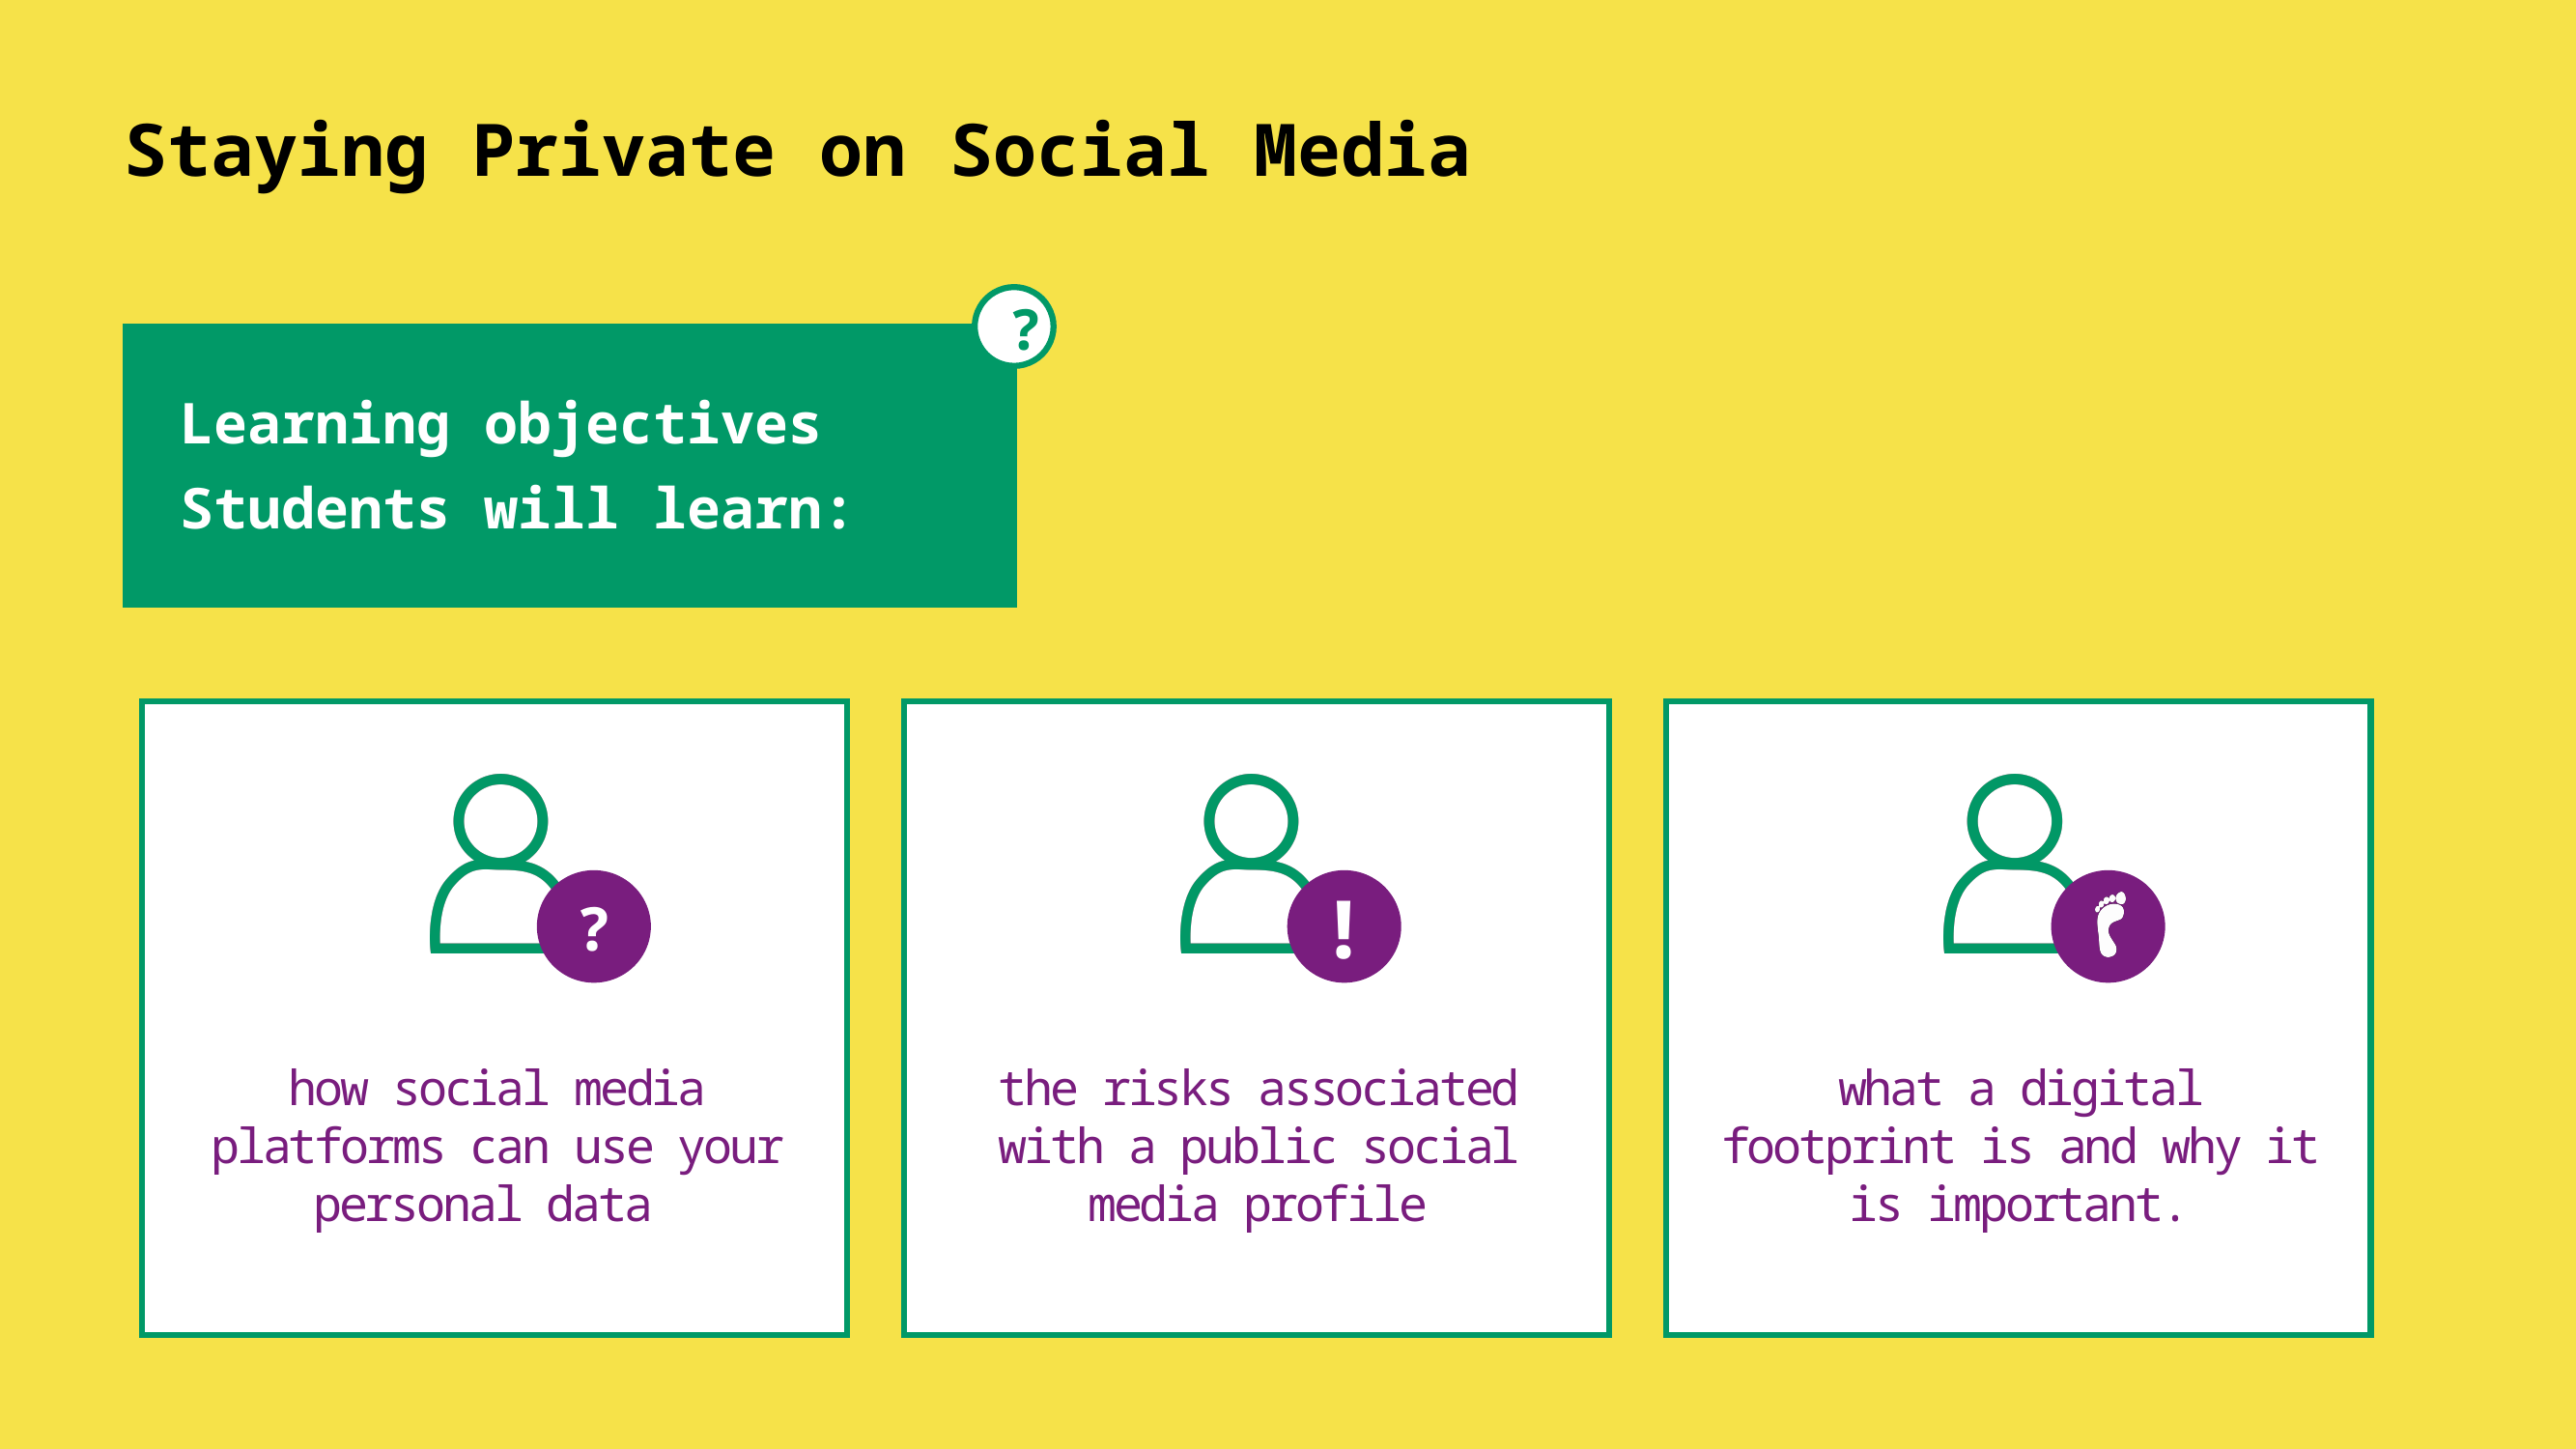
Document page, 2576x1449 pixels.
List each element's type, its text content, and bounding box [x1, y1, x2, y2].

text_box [903, 701, 1609, 1336]
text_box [126, 287, 1054, 644]
text_box Staying Private on Social Media [109, 97, 1664, 182]
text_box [1665, 701, 2371, 1336]
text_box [142, 701, 848, 1336]
